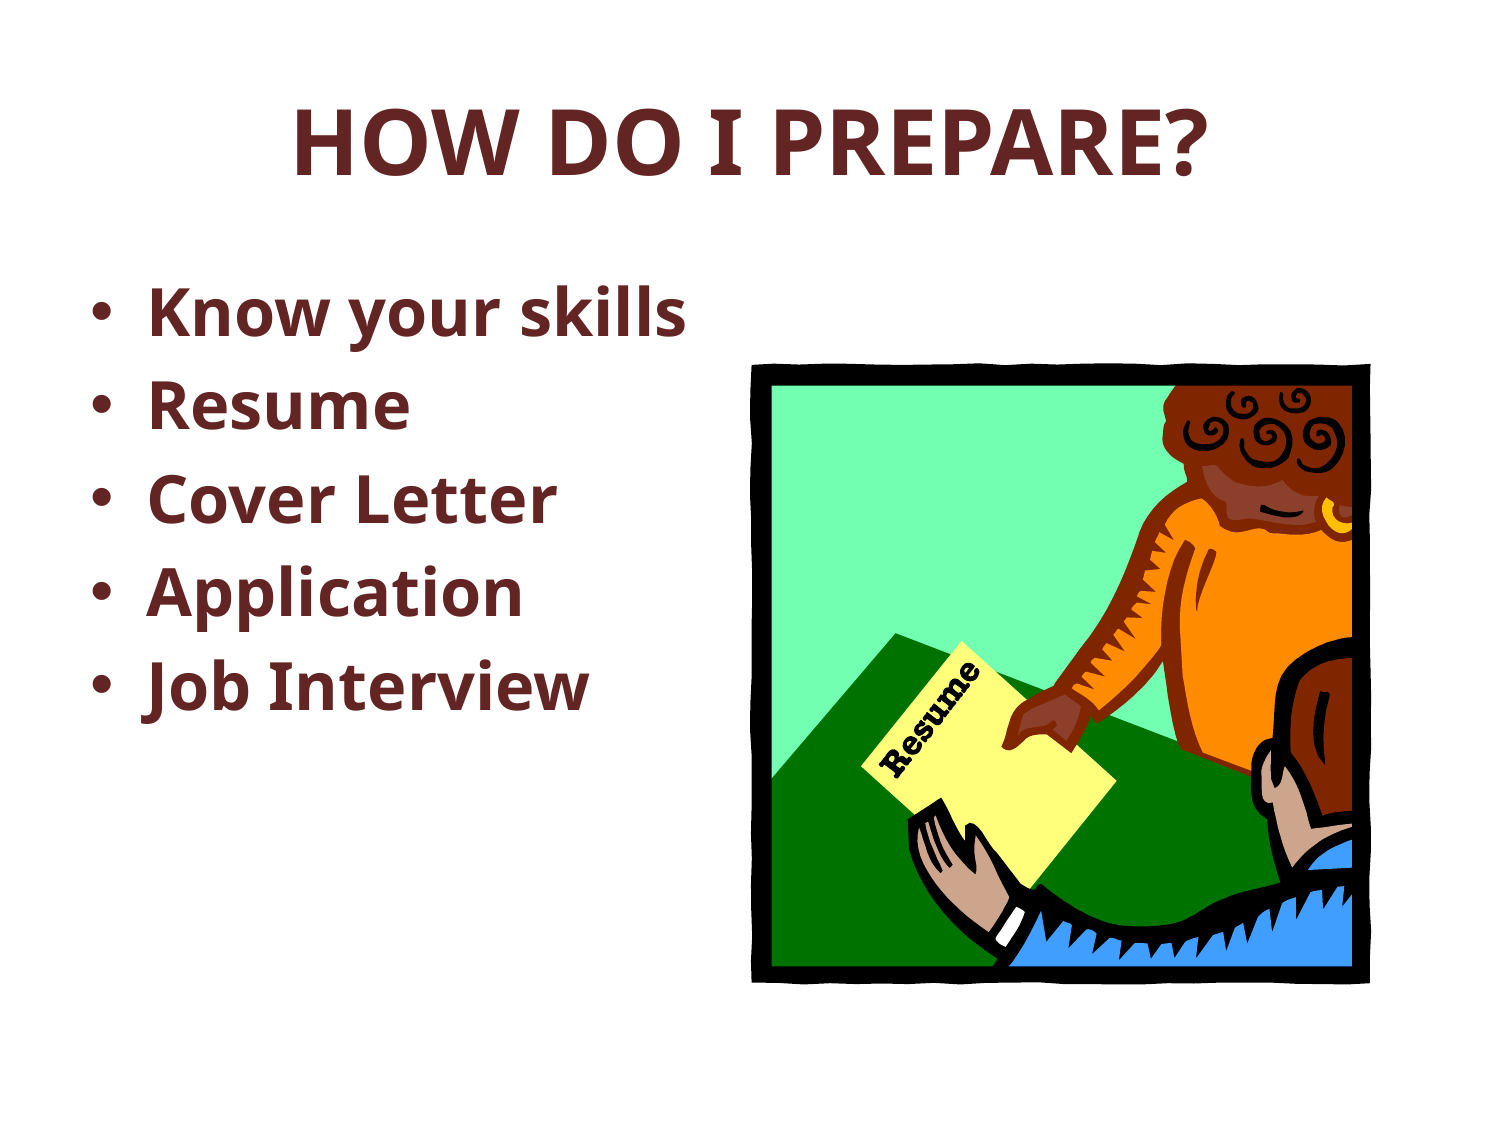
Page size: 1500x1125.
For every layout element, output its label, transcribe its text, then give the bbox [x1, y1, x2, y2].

title HOW DO I PREPARE? [75, 45, 1425, 233]
list Know your skills Resume Cover Letter Application Job Interview [75, 262, 1425, 1005]
picture [749, 363, 1372, 985]
